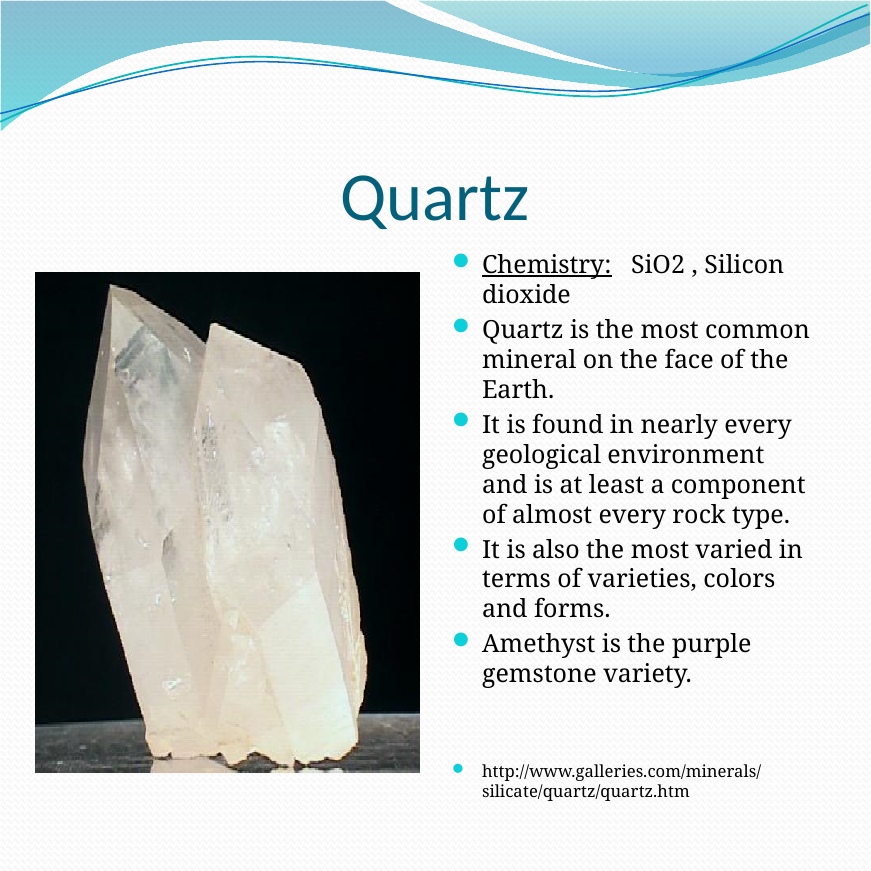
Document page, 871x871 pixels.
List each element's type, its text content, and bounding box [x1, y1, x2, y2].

title Quartz [43, 89, 827, 235]
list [34, 272, 420, 773]
list Chemistry: SiO2 , Silicon dioxide Quartz is the most common mineral on the face of the Earth. It is found in nearly every geological environment and is at least a component of almost every rock type. It is also the most varied in terms of varieties, colors and forms. Amethyst is the purple gemstone variety. http://www.galleries.com/minerals/silicate/quartz/quartz.htm [442, 243, 827, 807]
